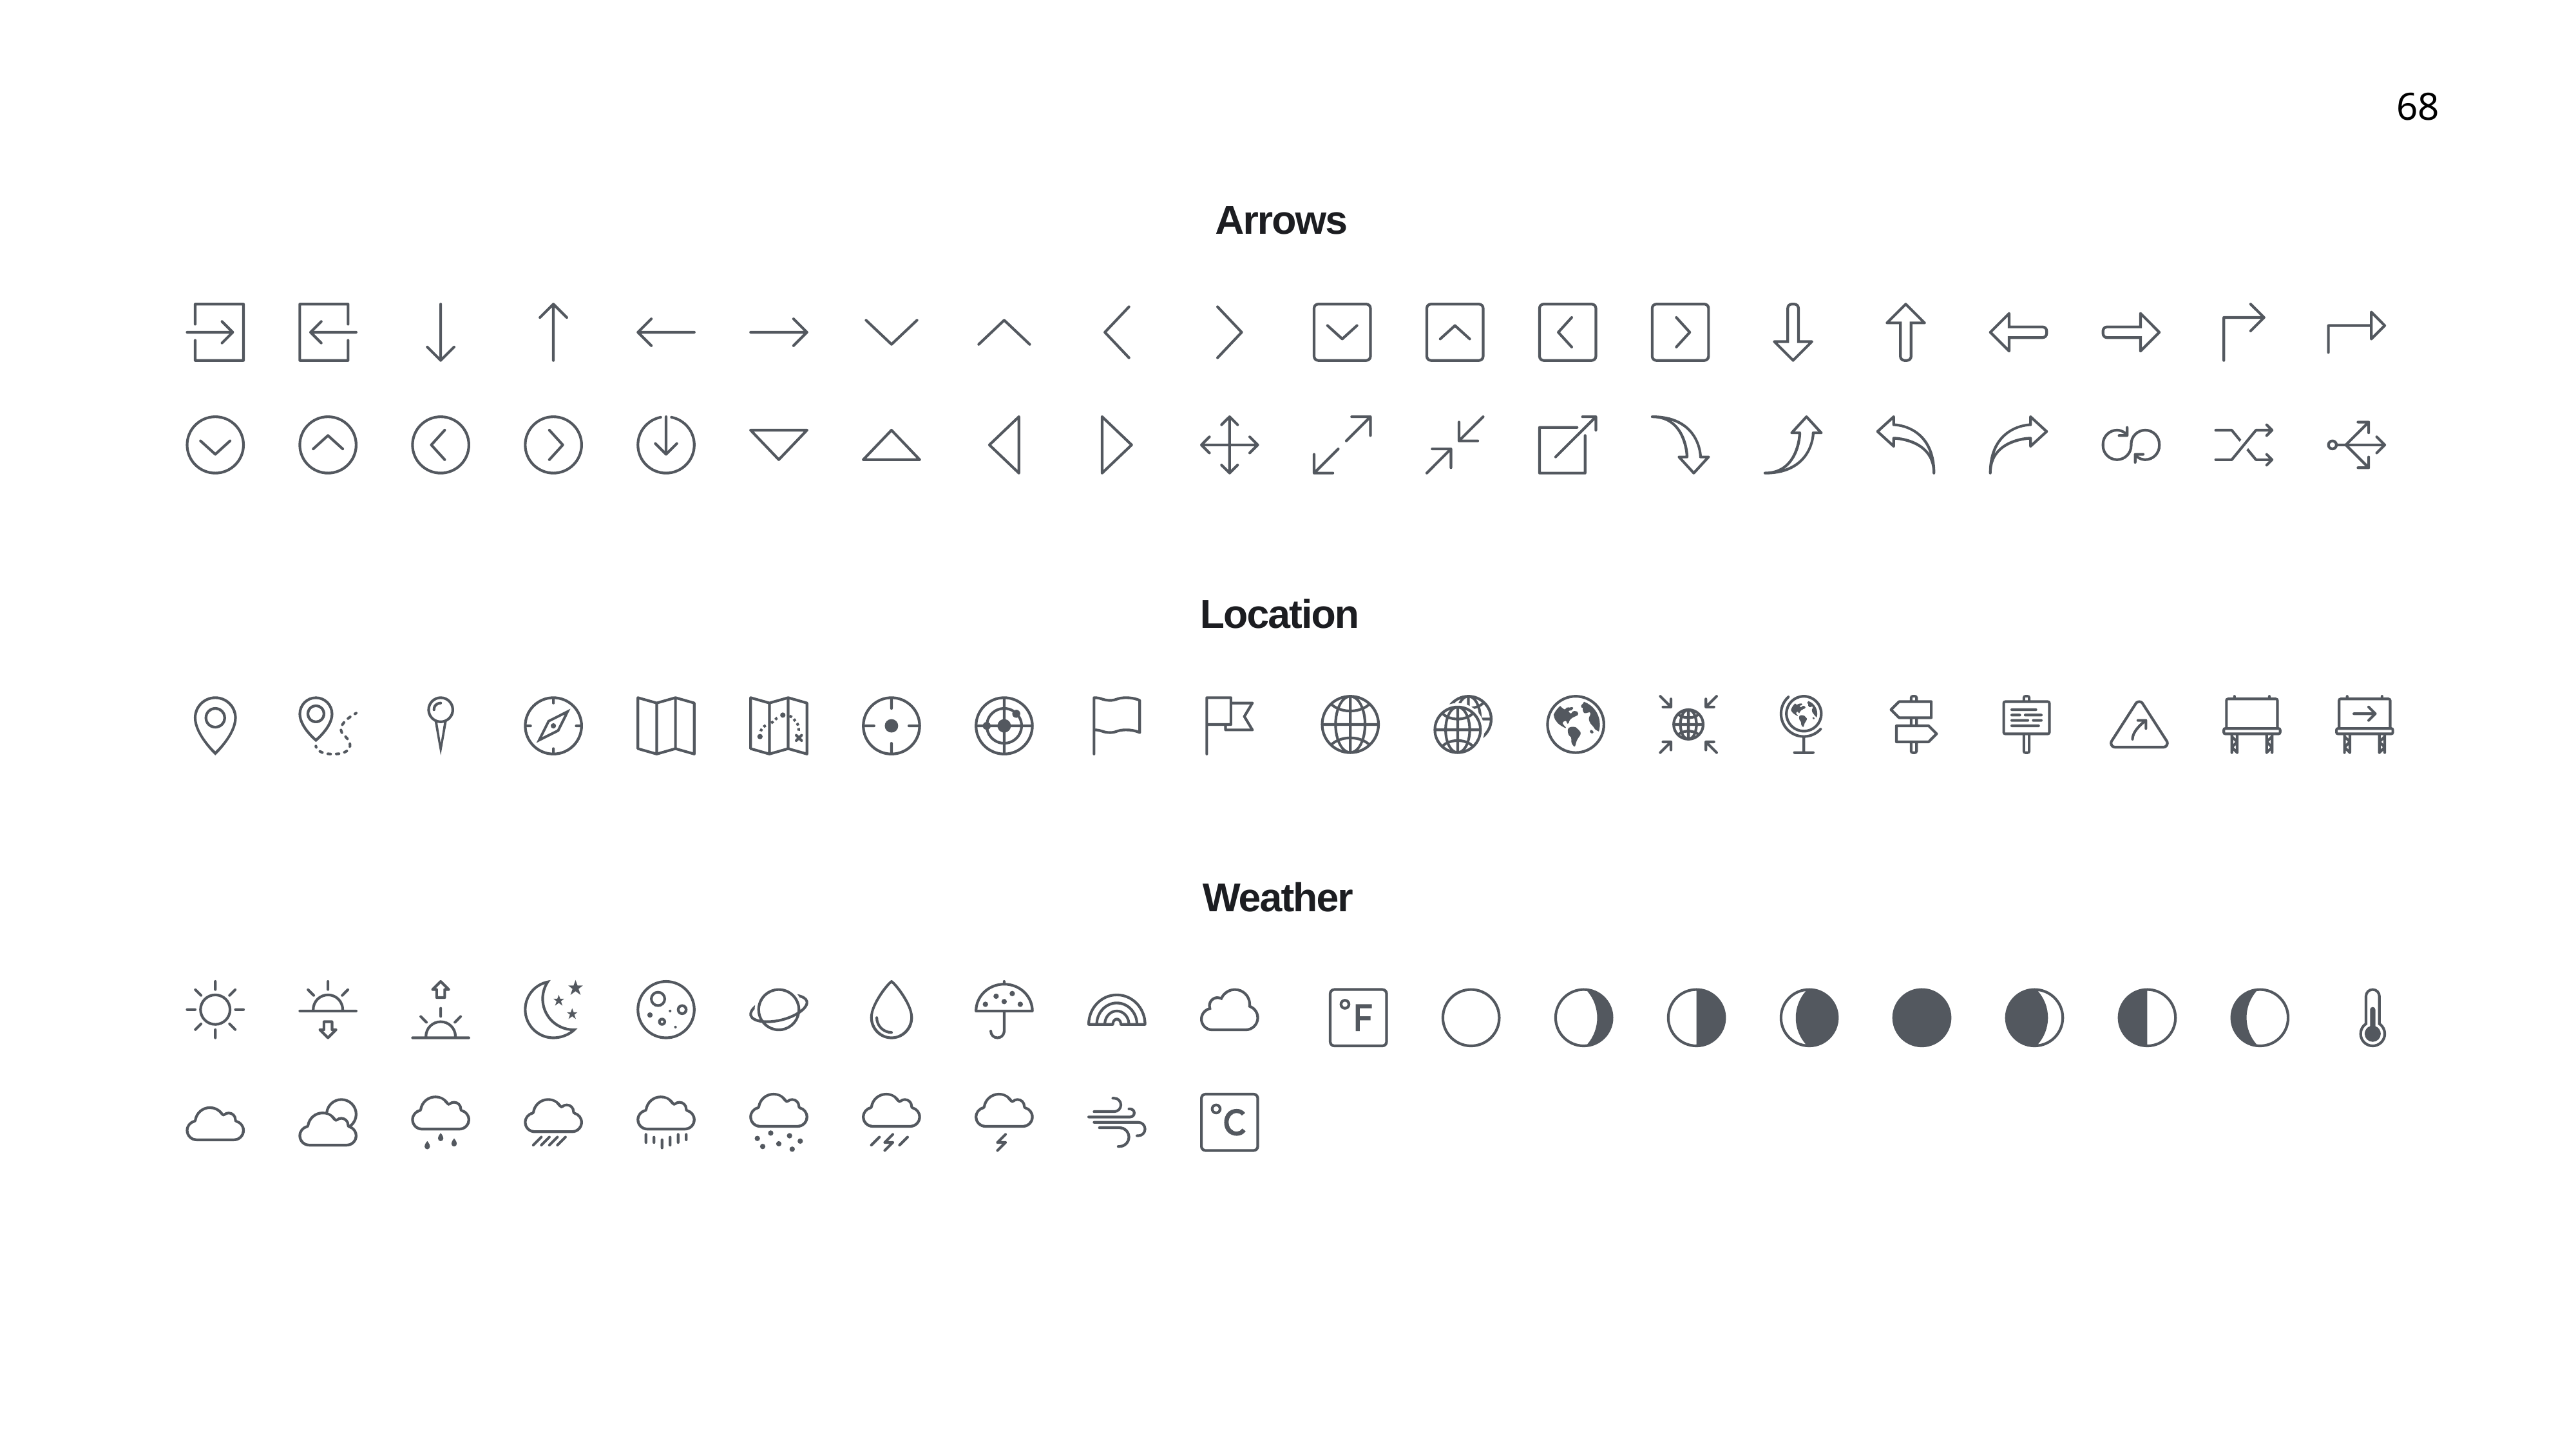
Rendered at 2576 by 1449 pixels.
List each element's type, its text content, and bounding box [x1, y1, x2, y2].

text_box [975, 696, 1034, 755]
text_box [2327, 421, 2387, 469]
text_box [307, 988, 316, 997]
text_box [1344, 415, 1372, 442]
text_box [1087, 1107, 1136, 1119]
text_box [1763, 415, 1823, 475]
text_box [524, 415, 583, 475]
text_box [749, 1092, 808, 1128]
text_box [327, 980, 330, 991]
text_box [2110, 700, 2169, 749]
text_box [1659, 740, 1673, 754]
text_box [1785, 695, 1823, 733]
text_box [186, 1008, 197, 1011]
text_box [1989, 312, 2048, 353]
text_box [749, 317, 808, 347]
text_box [2101, 426, 2161, 464]
text_box [2101, 312, 2161, 353]
text_box [1321, 695, 1380, 754]
text_box [326, 752, 332, 755]
text_box [636, 415, 696, 475]
text_box [749, 696, 808, 755]
text_box [199, 993, 232, 1026]
text_box [898, 1135, 910, 1147]
text_box [2359, 988, 2387, 1048]
text_box [539, 303, 568, 362]
text_box [636, 696, 696, 755]
text_box [1650, 415, 1710, 475]
text_box [568, 980, 583, 995]
text_box [1441, 988, 1501, 1048]
text_box [862, 696, 921, 755]
text_box [2327, 310, 2387, 354]
text_box [411, 1020, 470, 1039]
text_box [234, 1008, 245, 1011]
text_box [636, 1095, 696, 1131]
text_box [431, 980, 450, 999]
text_box [1092, 696, 1141, 755]
text_box [1538, 426, 1587, 475]
text_box [344, 735, 349, 741]
text_box [669, 1135, 672, 1147]
text_box [1538, 303, 1598, 362]
text_box [862, 1092, 921, 1128]
text_box [2005, 988, 2065, 1048]
text_box [1092, 1097, 1123, 1113]
text_box [864, 319, 919, 346]
text_box [298, 993, 358, 1012]
text_box [343, 750, 348, 754]
text_box [309, 320, 358, 345]
text_box [411, 1095, 470, 1131]
text_box [1100, 415, 1133, 475]
text_box [660, 1138, 663, 1150]
text_box [759, 1144, 766, 1150]
text_box [870, 980, 913, 1039]
text_box [870, 1135, 881, 1147]
text_box [1457, 415, 1485, 442]
text_box [298, 1098, 358, 1147]
text_box [975, 1092, 1034, 1128]
text_box [996, 1133, 1007, 1152]
text_box [1200, 988, 1259, 1032]
text_box [1216, 305, 1243, 359]
text_box [540, 1135, 551, 1147]
text_box [2222, 303, 2266, 362]
text_box [749, 988, 808, 1032]
text_box [186, 415, 245, 475]
text_box [298, 696, 334, 743]
text_box [228, 988, 237, 997]
text_box [1312, 303, 1372, 362]
text_box [425, 1141, 430, 1150]
text_box [2335, 695, 2394, 754]
text_box [2117, 988, 2177, 1048]
text_box [676, 1133, 680, 1144]
text_box [1672, 708, 1705, 741]
text_box [214, 1028, 217, 1039]
text_box [1312, 448, 1340, 475]
text_box [883, 1133, 895, 1152]
text_box [653, 1135, 656, 1144]
text_box [2230, 988, 2290, 1048]
text_box [1704, 740, 1718, 754]
text_box [787, 1133, 792, 1139]
text_box [214, 980, 217, 991]
text_box [2002, 695, 2051, 754]
text_box [1328, 988, 1388, 1048]
text_box [348, 742, 352, 748]
text_box [1779, 696, 1822, 754]
text_box [339, 728, 343, 734]
text_box [1087, 993, 1147, 1026]
text_box [548, 1135, 559, 1147]
text_box [347, 715, 352, 720]
text_box Weather [1198, 867, 1358, 924]
text_box [439, 1007, 443, 1018]
text_box [987, 415, 1020, 475]
text_box [1205, 696, 1254, 755]
text_box Arrows [1210, 190, 1352, 247]
text_box [453, 1015, 463, 1024]
text_box [1885, 303, 1926, 362]
text_box [776, 1141, 782, 1147]
text_box [1103, 305, 1131, 359]
text_box [1666, 988, 1726, 1048]
text_box [1092, 1121, 1147, 1137]
text_box [2222, 695, 2282, 754]
text_box [768, 1130, 774, 1136]
text_box [862, 428, 921, 461]
text_box [419, 1015, 428, 1024]
text_box [556, 1135, 567, 1147]
text_box [2246, 448, 2274, 467]
text_box [524, 980, 578, 1039]
text_box [318, 1020, 338, 1039]
text_box [797, 1138, 803, 1144]
text_box [1546, 695, 1606, 754]
text_box [749, 428, 808, 461]
text_box [193, 696, 237, 755]
text_box [1876, 415, 1936, 475]
text_box [2214, 423, 2274, 461]
text_box [298, 415, 358, 475]
text_box [1425, 303, 1485, 362]
text_box [1889, 695, 1938, 754]
text_box [754, 1135, 760, 1141]
text_box [451, 1138, 457, 1147]
text_box [1554, 415, 1598, 459]
text_box [1989, 415, 2048, 475]
text_box [341, 721, 346, 726]
text_box [531, 1135, 543, 1147]
text_box [427, 696, 455, 755]
text_box [426, 303, 456, 362]
text_box [318, 750, 324, 754]
text_box [789, 1146, 796, 1152]
text_box [524, 696, 583, 755]
text_box [1554, 988, 1614, 1048]
text_box [1433, 705, 1482, 754]
text_box [636, 980, 696, 1039]
text_box [1779, 988, 1839, 1048]
text_box [1773, 303, 1813, 362]
text_box [1704, 695, 1718, 708]
text_box [1425, 448, 1453, 475]
text_box [186, 320, 234, 345]
text_box [194, 988, 203, 997]
text_box [1650, 303, 1710, 362]
text_box [186, 1106, 245, 1142]
text_box [194, 1022, 203, 1031]
text_box [437, 1133, 444, 1142]
text_box [524, 1098, 583, 1133]
text_box [411, 415, 470, 475]
text_box [1200, 1092, 1259, 1152]
text_box [1200, 415, 1259, 475]
text_box [298, 303, 350, 362]
text_box [1098, 1126, 1131, 1148]
text_box [193, 303, 245, 362]
text_box Location [1196, 583, 1364, 640]
text_box [975, 980, 1034, 1039]
text_box [1659, 695, 1673, 708]
text_box [636, 317, 696, 347]
text_box [1449, 695, 1493, 739]
text_box [341, 988, 350, 997]
text_box [1892, 988, 1952, 1048]
text_box [977, 319, 1031, 346]
text_box [685, 1133, 688, 1142]
text_box [644, 1133, 647, 1144]
text_box [228, 1022, 237, 1031]
text_box [334, 752, 341, 755]
